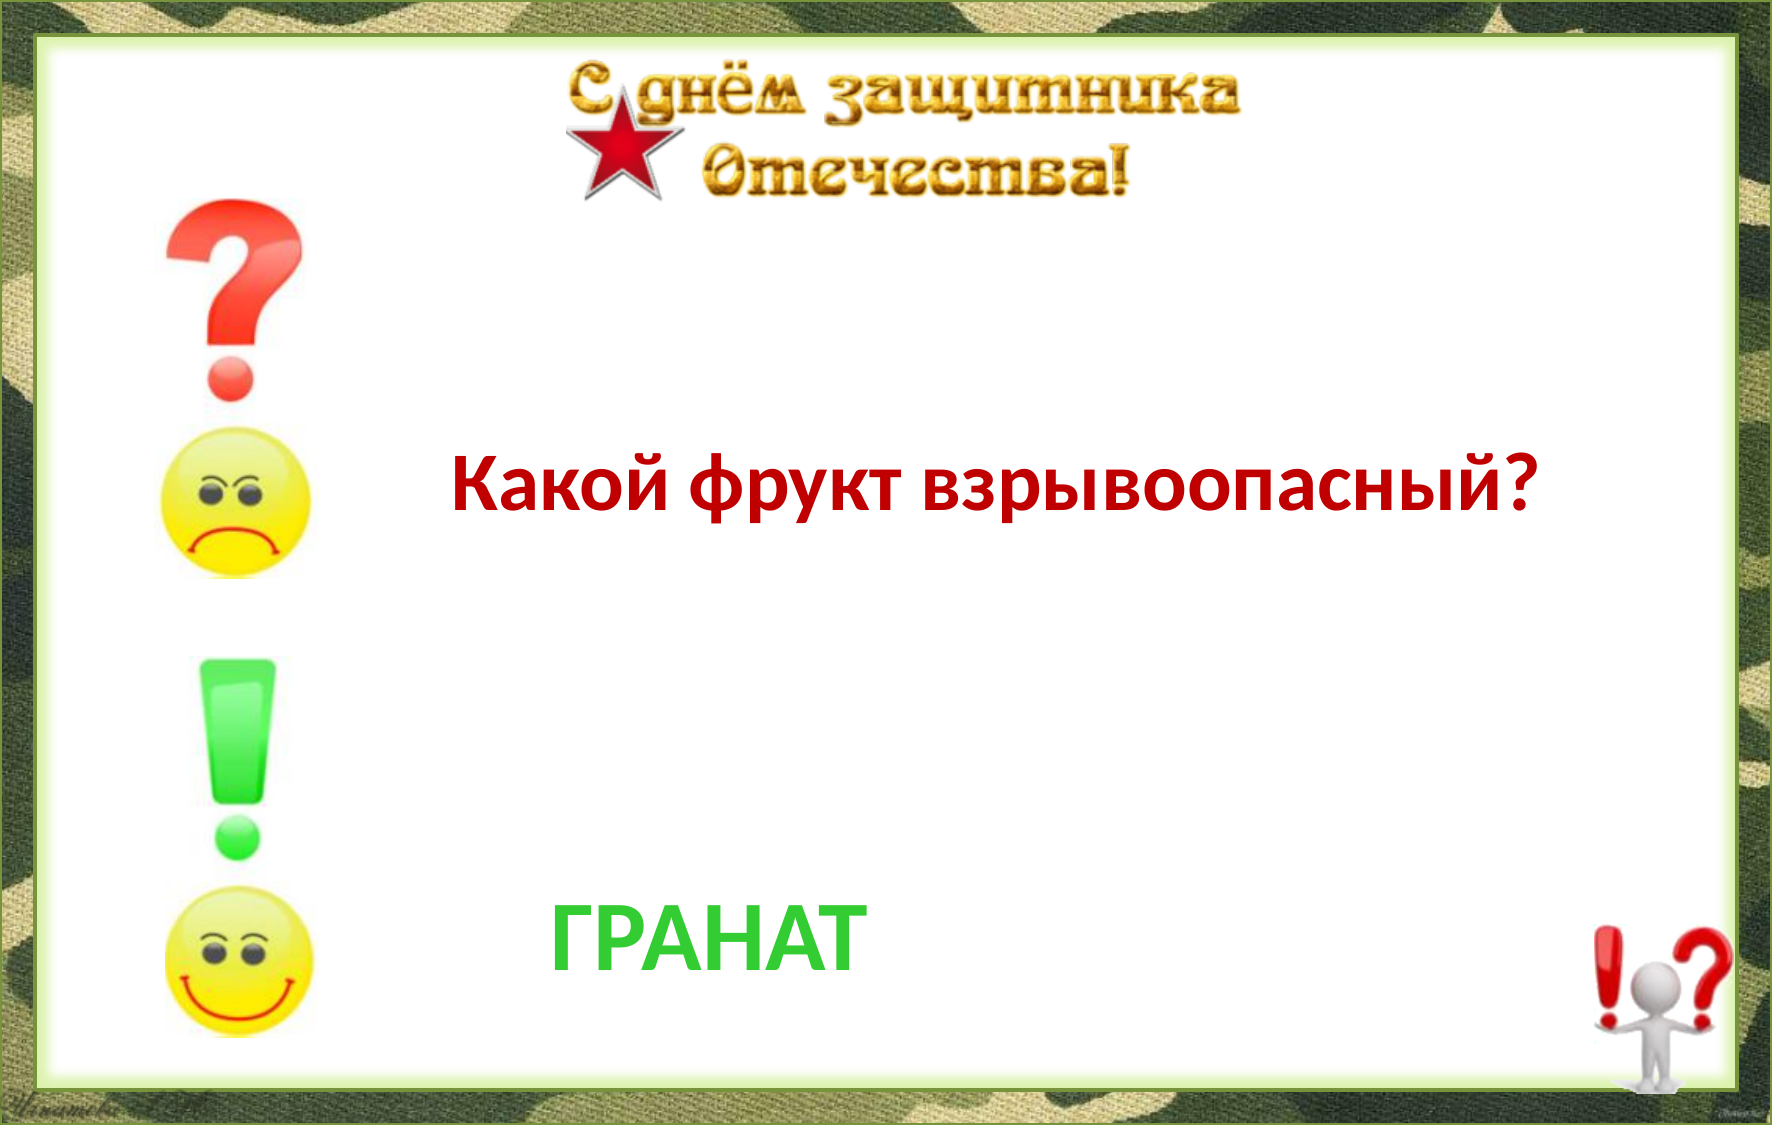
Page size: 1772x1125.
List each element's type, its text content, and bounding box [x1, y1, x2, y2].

picture [566, 54, 1243, 205]
picture [165, 656, 319, 1038]
text_box ГРАНАТ [536, 863, 884, 998]
picture [154, 198, 319, 580]
picture [2, 2, 1770, 1123]
text_box Какой фрукт взрывоопасный? [437, 419, 1595, 535]
